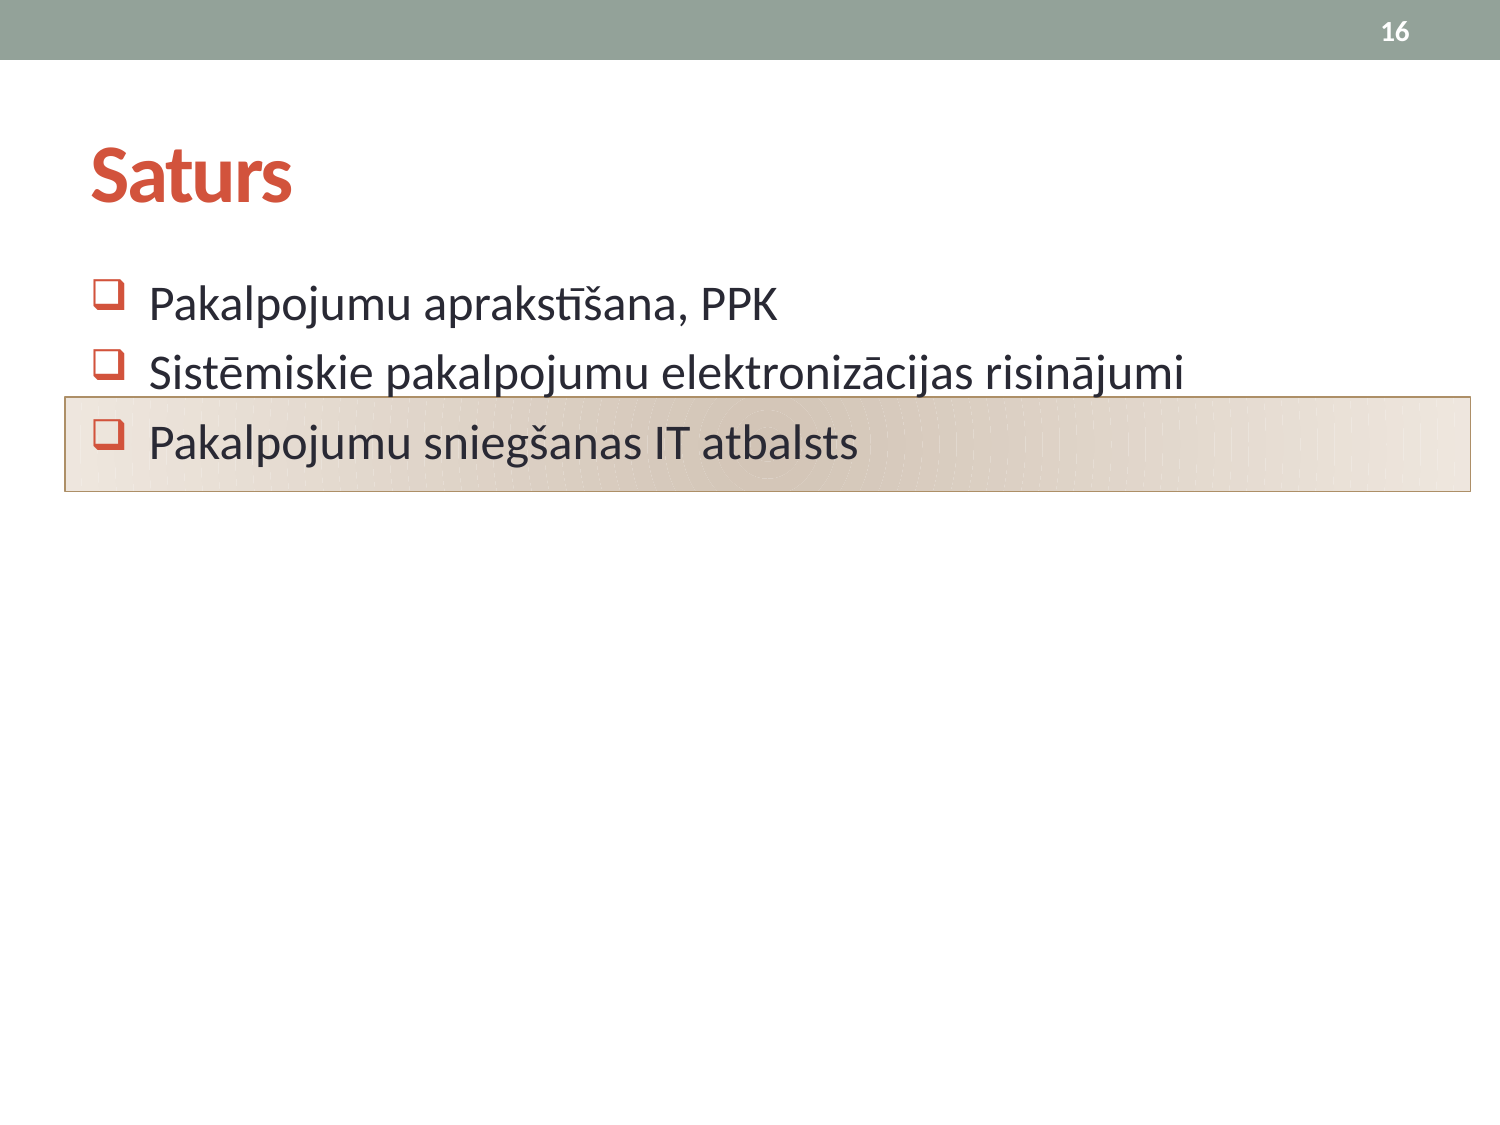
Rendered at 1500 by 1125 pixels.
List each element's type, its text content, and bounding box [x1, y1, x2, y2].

text_box [64, 396, 75, 492]
text_box [1425, 396, 1471, 492]
title Saturs [75, 87, 1425, 250]
slide_number 16 [1250, 3, 1425, 57]
list Pakalpojumu aprakstīšana, PPK Sistēmiskie pakalpojumu elektronizācijas risinājumi Pakalpojumu sniegšanas IT atbalsts [75, 262, 1425, 1063]
